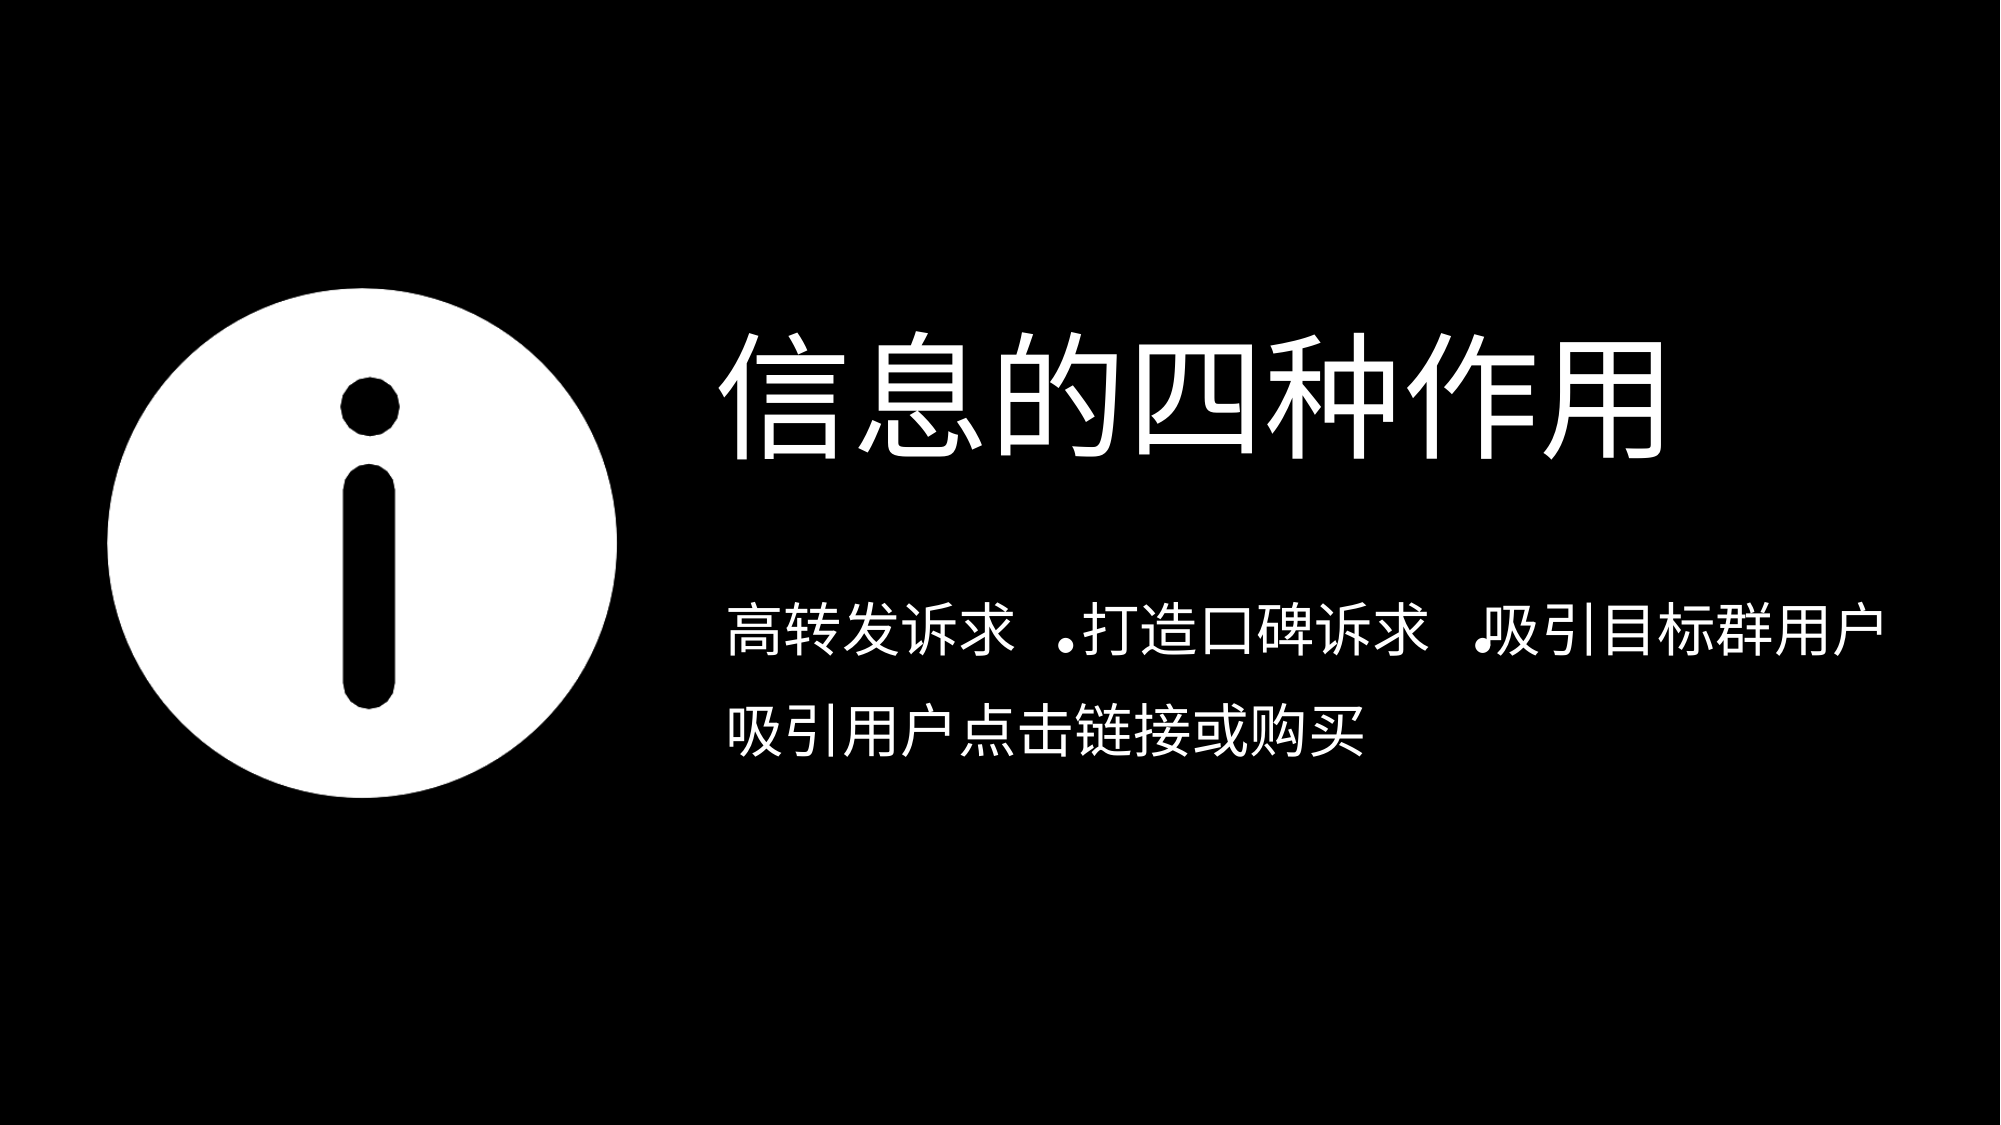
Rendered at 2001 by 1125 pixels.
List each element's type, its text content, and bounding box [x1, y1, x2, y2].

text_box 信息的四种作用 [700, 303, 1747, 484]
text_box 高转发诉求 打造口碑诉求 吸引目标群用户 [1097, 586, 1453, 671]
text_box 高转发诉求 打造口碑诉求 吸引目标群用户 [1515, 586, 1974, 671]
text_box 吸引用户点击链接或购买 [710, 686, 1566, 772]
text_box . [1035, 520, 1097, 685]
picture [106, 288, 618, 799]
text_box 高转发诉求 打造口碑诉求 吸引目标群用户 [710, 586, 1035, 671]
text_box . [1453, 520, 1515, 685]
